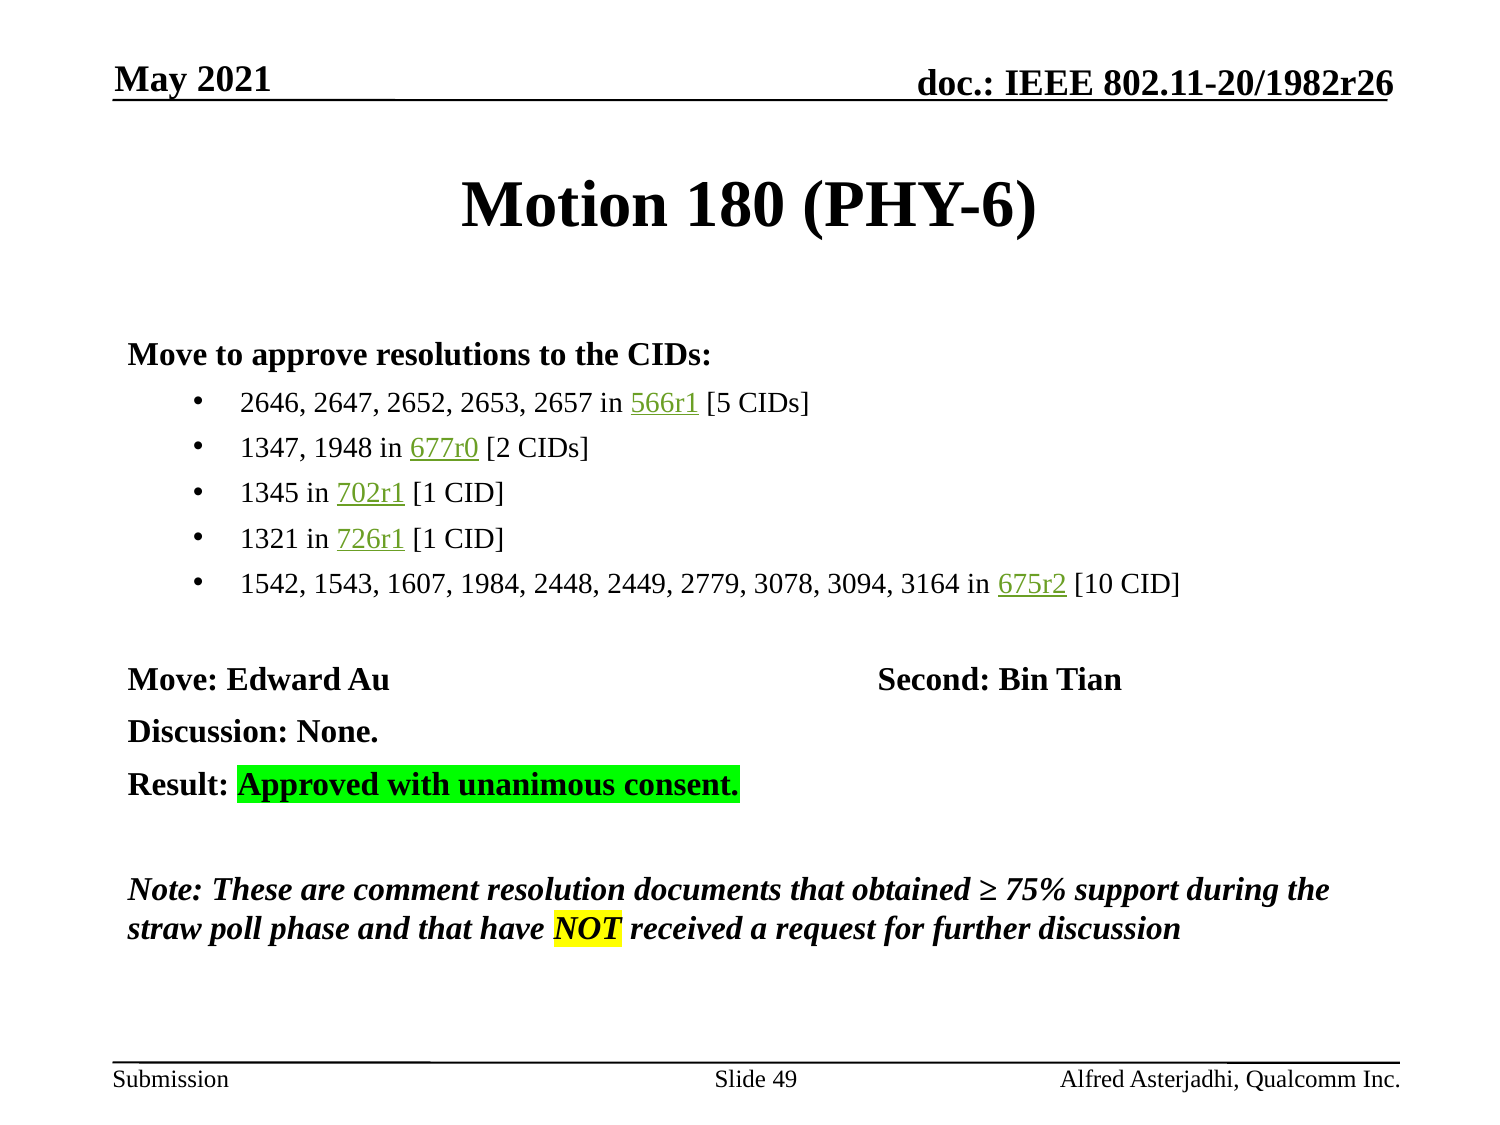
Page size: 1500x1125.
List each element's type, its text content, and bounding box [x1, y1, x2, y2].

footer Alfred Asterjadhi, Qualcomm Inc. [878, 1061, 1402, 1093]
slide_number Slide 49 [712, 1061, 800, 1123]
title Motion 180 (PHY-6) [112, 112, 1388, 288]
list Move to approve resolutions to the CIDs: 2646, 2647, 2652, 2653, 2657 in 566r1 [5 CIDs] 1347, 1948 in 677r0 [2 CIDs] 1345 in 702r1 [1 CID] 1321 in 726r1 [1 CID] 1542, 1543, 1607, 1984, 2448, 2449, 2779, 3078, 3094, 3164 in 675r2 [10 CID] Move: Edward Au Second: Bin Tian Discussion: None. Result: Approved with unanimous consent. Note: These are comment resolution documents that obtained ≥ 75% support during the straw poll phase and that have NOT received a request for further discussion [112, 324, 1388, 1063]
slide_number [114, 54, 423, 100]
